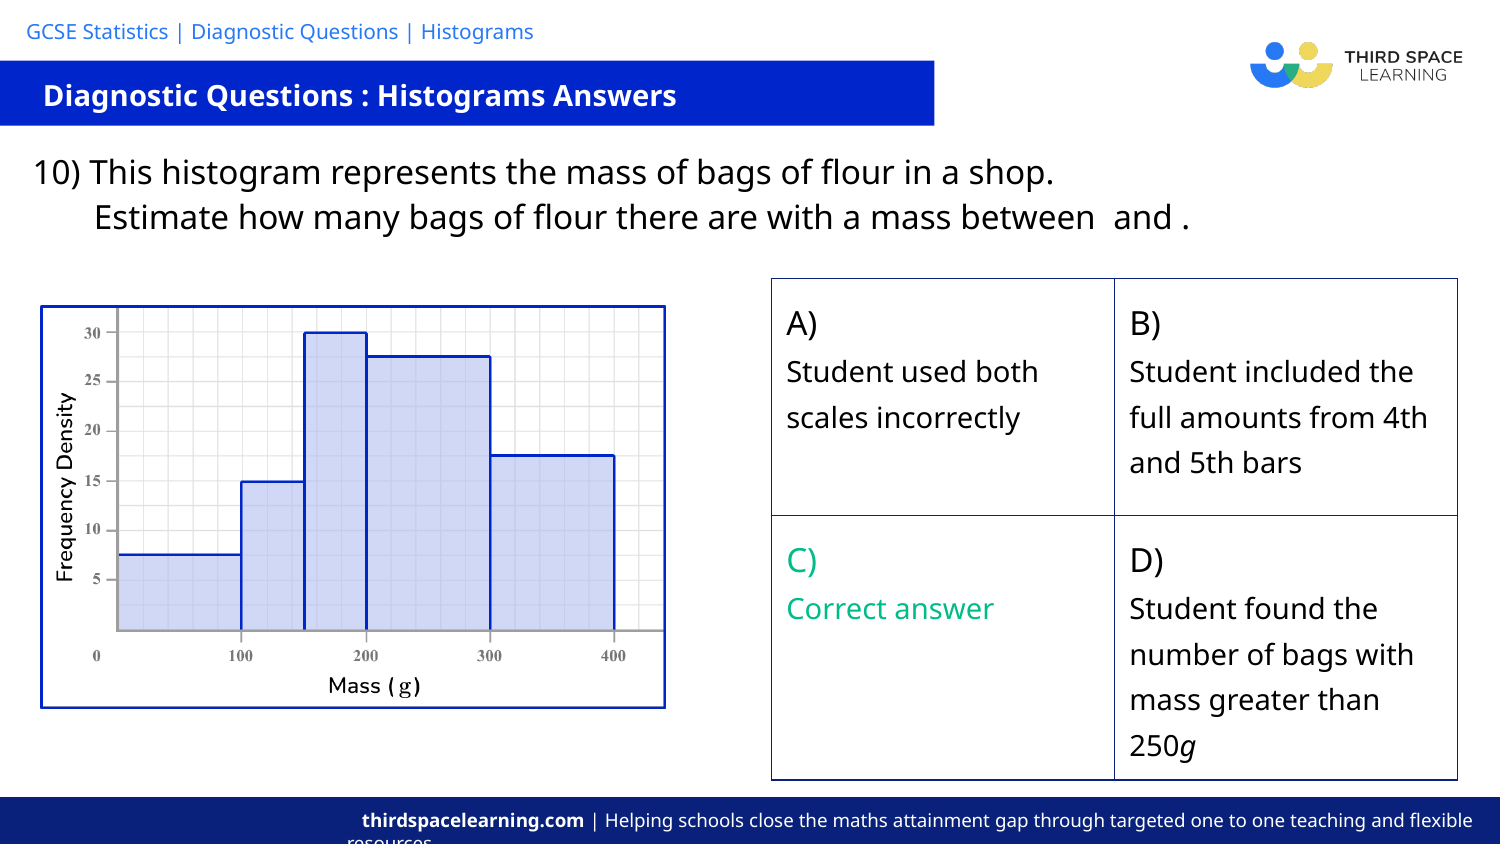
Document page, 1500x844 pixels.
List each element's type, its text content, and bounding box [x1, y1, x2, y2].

text_box Diagnostic Questions : Histograms Answers [27, 61, 778, 127]
picture [1250, 33, 1465, 99]
picture [40, 305, 666, 709]
